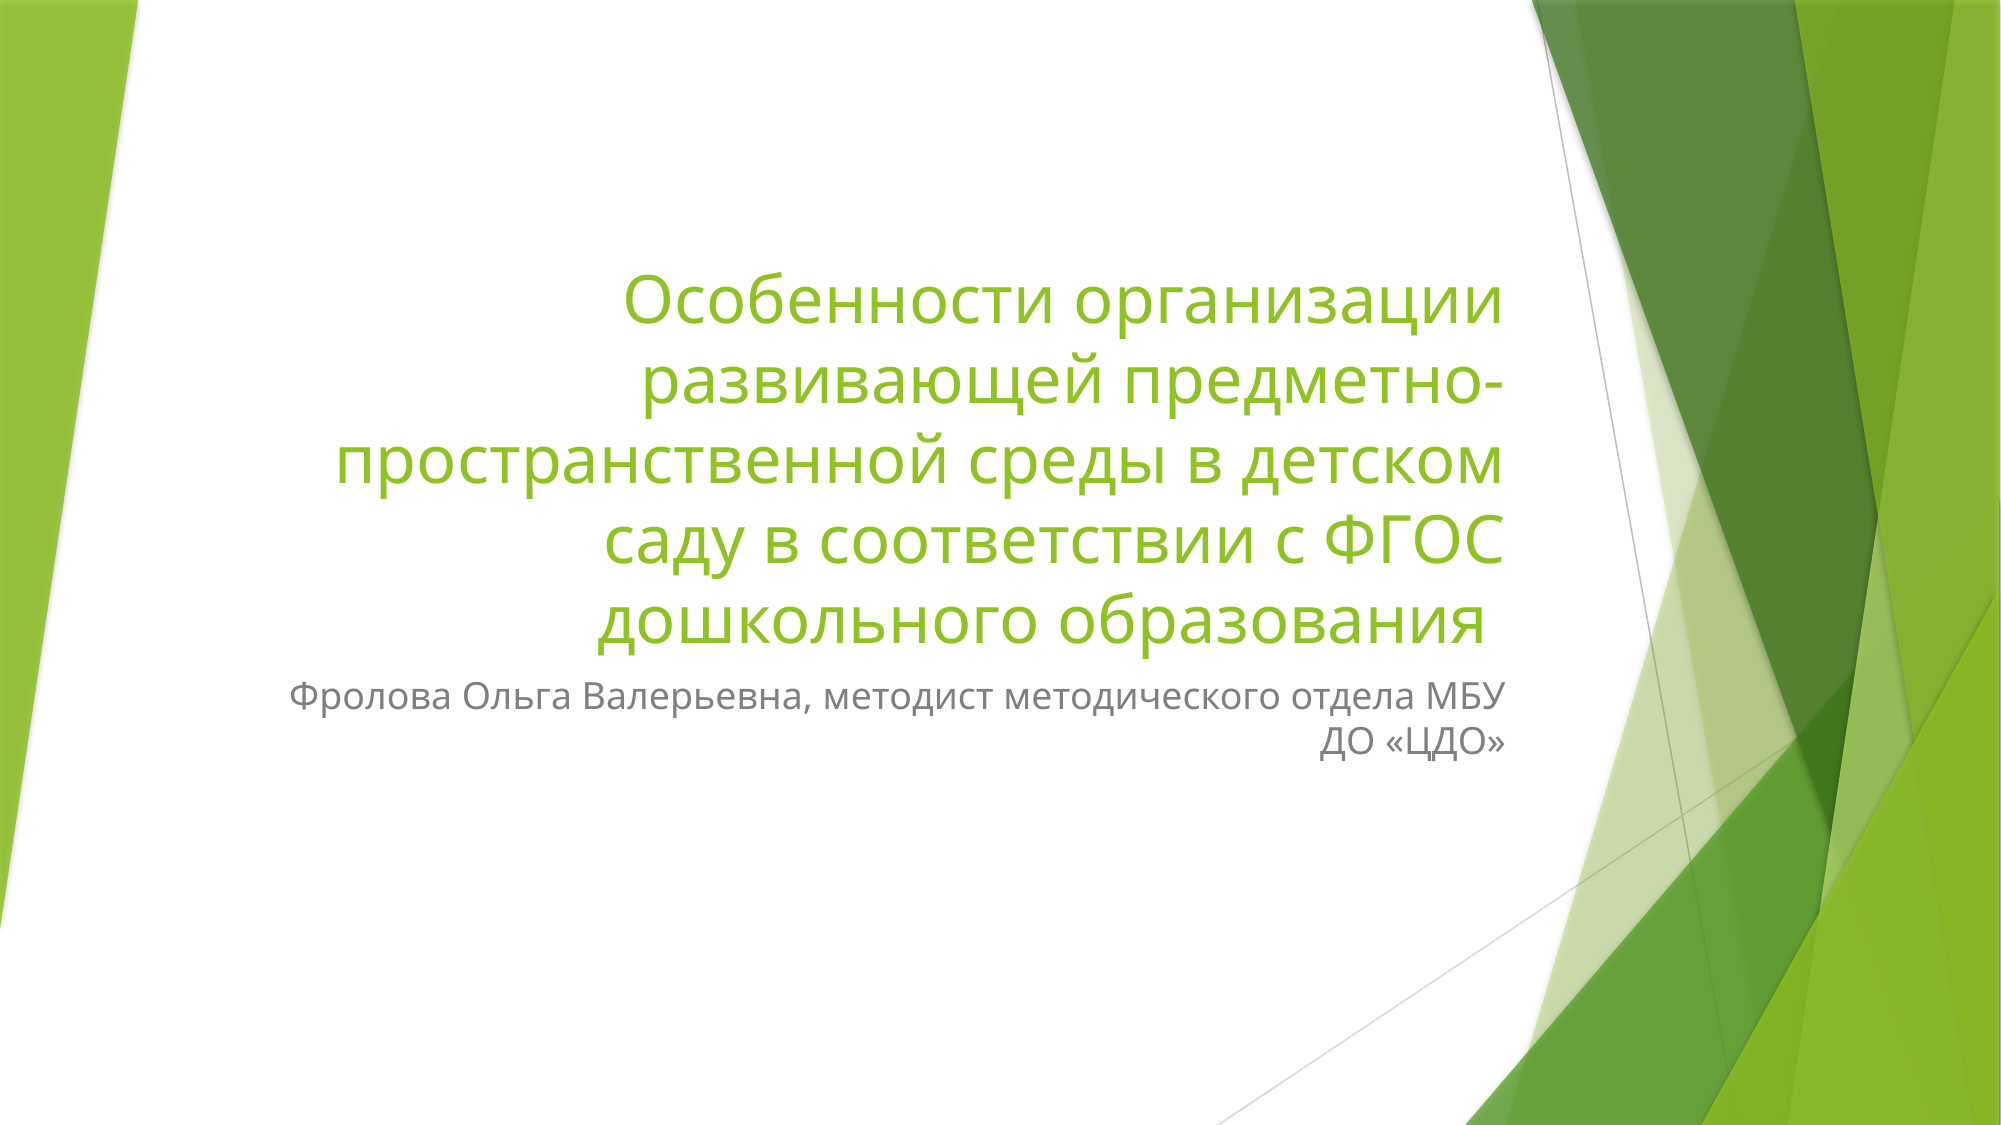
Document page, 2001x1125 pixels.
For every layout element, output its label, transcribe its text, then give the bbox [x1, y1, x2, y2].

title Особенности организации развивающей предметно-пространственной среды в детском саду в соответствии с ФГОС дошкольного образования [247, 231, 1522, 664]
subtitle Фролова Ольга Валерьевна, методист методического отдела МБУ ДО «ЦДО» [247, 664, 1522, 845]
